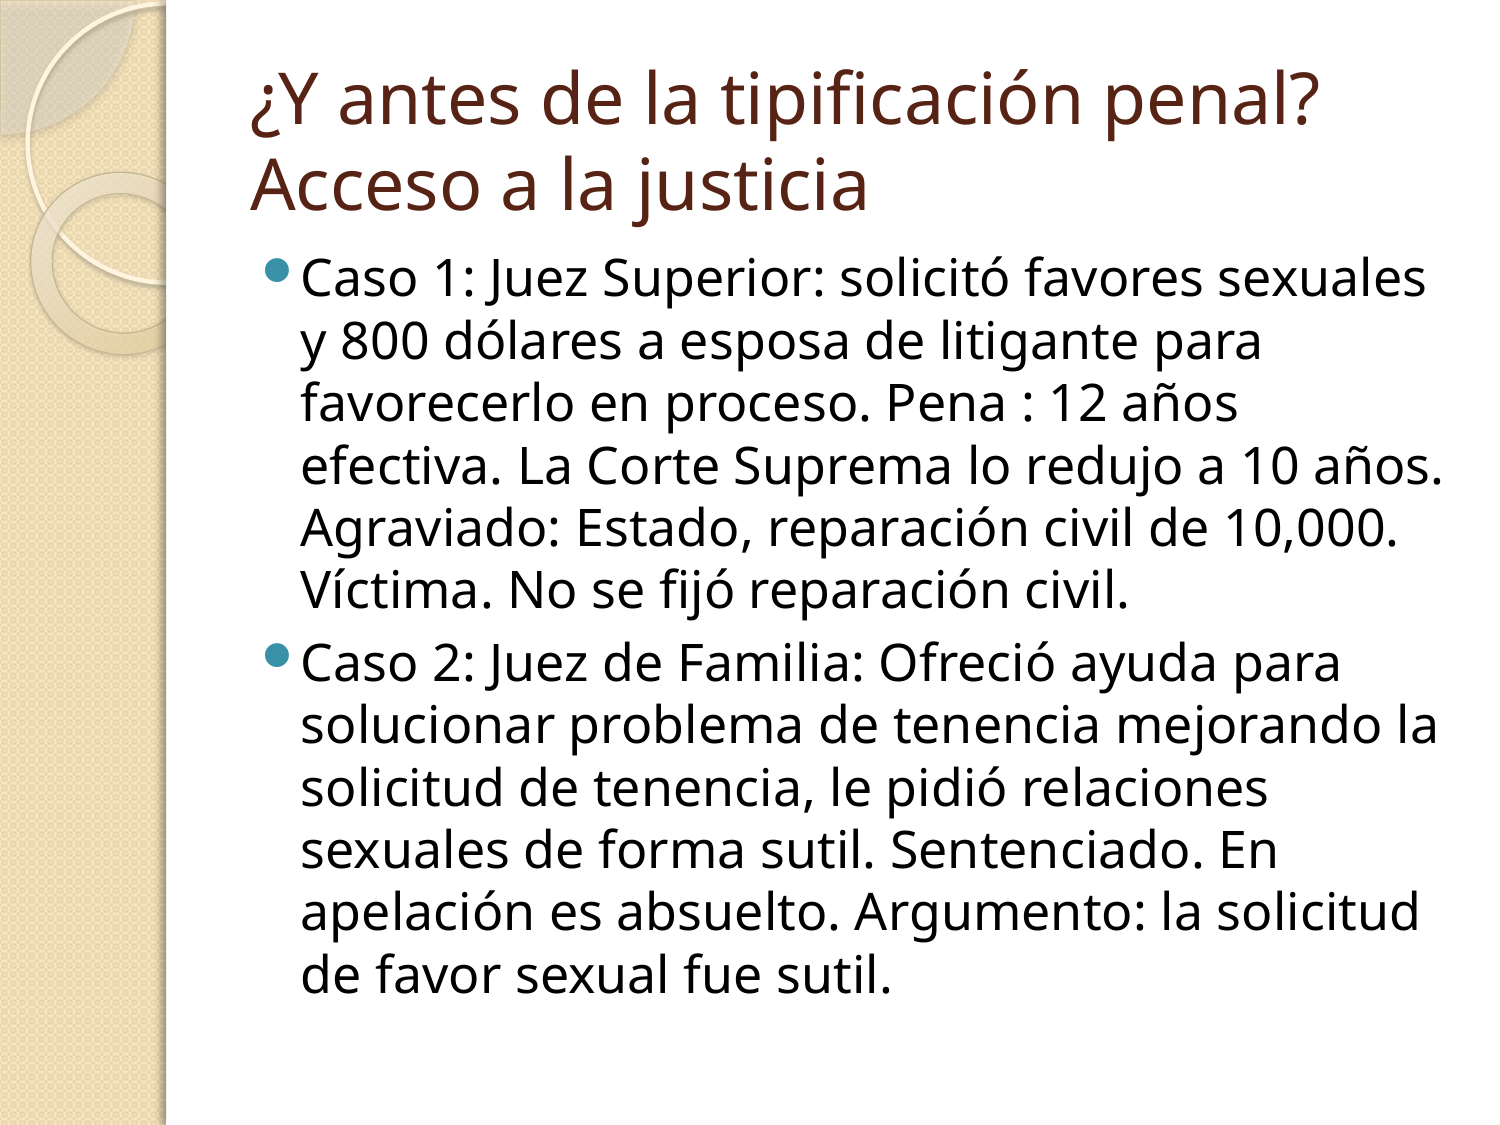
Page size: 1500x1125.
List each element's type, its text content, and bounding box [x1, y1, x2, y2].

title ¿Y antes de la tipificación penal? Acceso a la justicia [235, 45, 1466, 233]
list Caso 1: Juez Superior: solicitó favores sexuales y 800 dólares a esposa de litigante para favorecerlo en proceso. Pena : 12 años efectiva. La Corte Suprema lo redujo a 10 años. Agraviado: Estado, reparación civil de 10,000. Víctima. No se fijó reparación civil. Caso 2: Juez de Familia: Ofreció ayuda para solucionar problema de tenencia mejorando la solicitud de tenencia, le pidió relaciones sexuales de forma sutil. Sentenciado. En apelación es absuelto. Argumento: la solicitud de favor sexual fue sutil. [235, 237, 1466, 1025]
